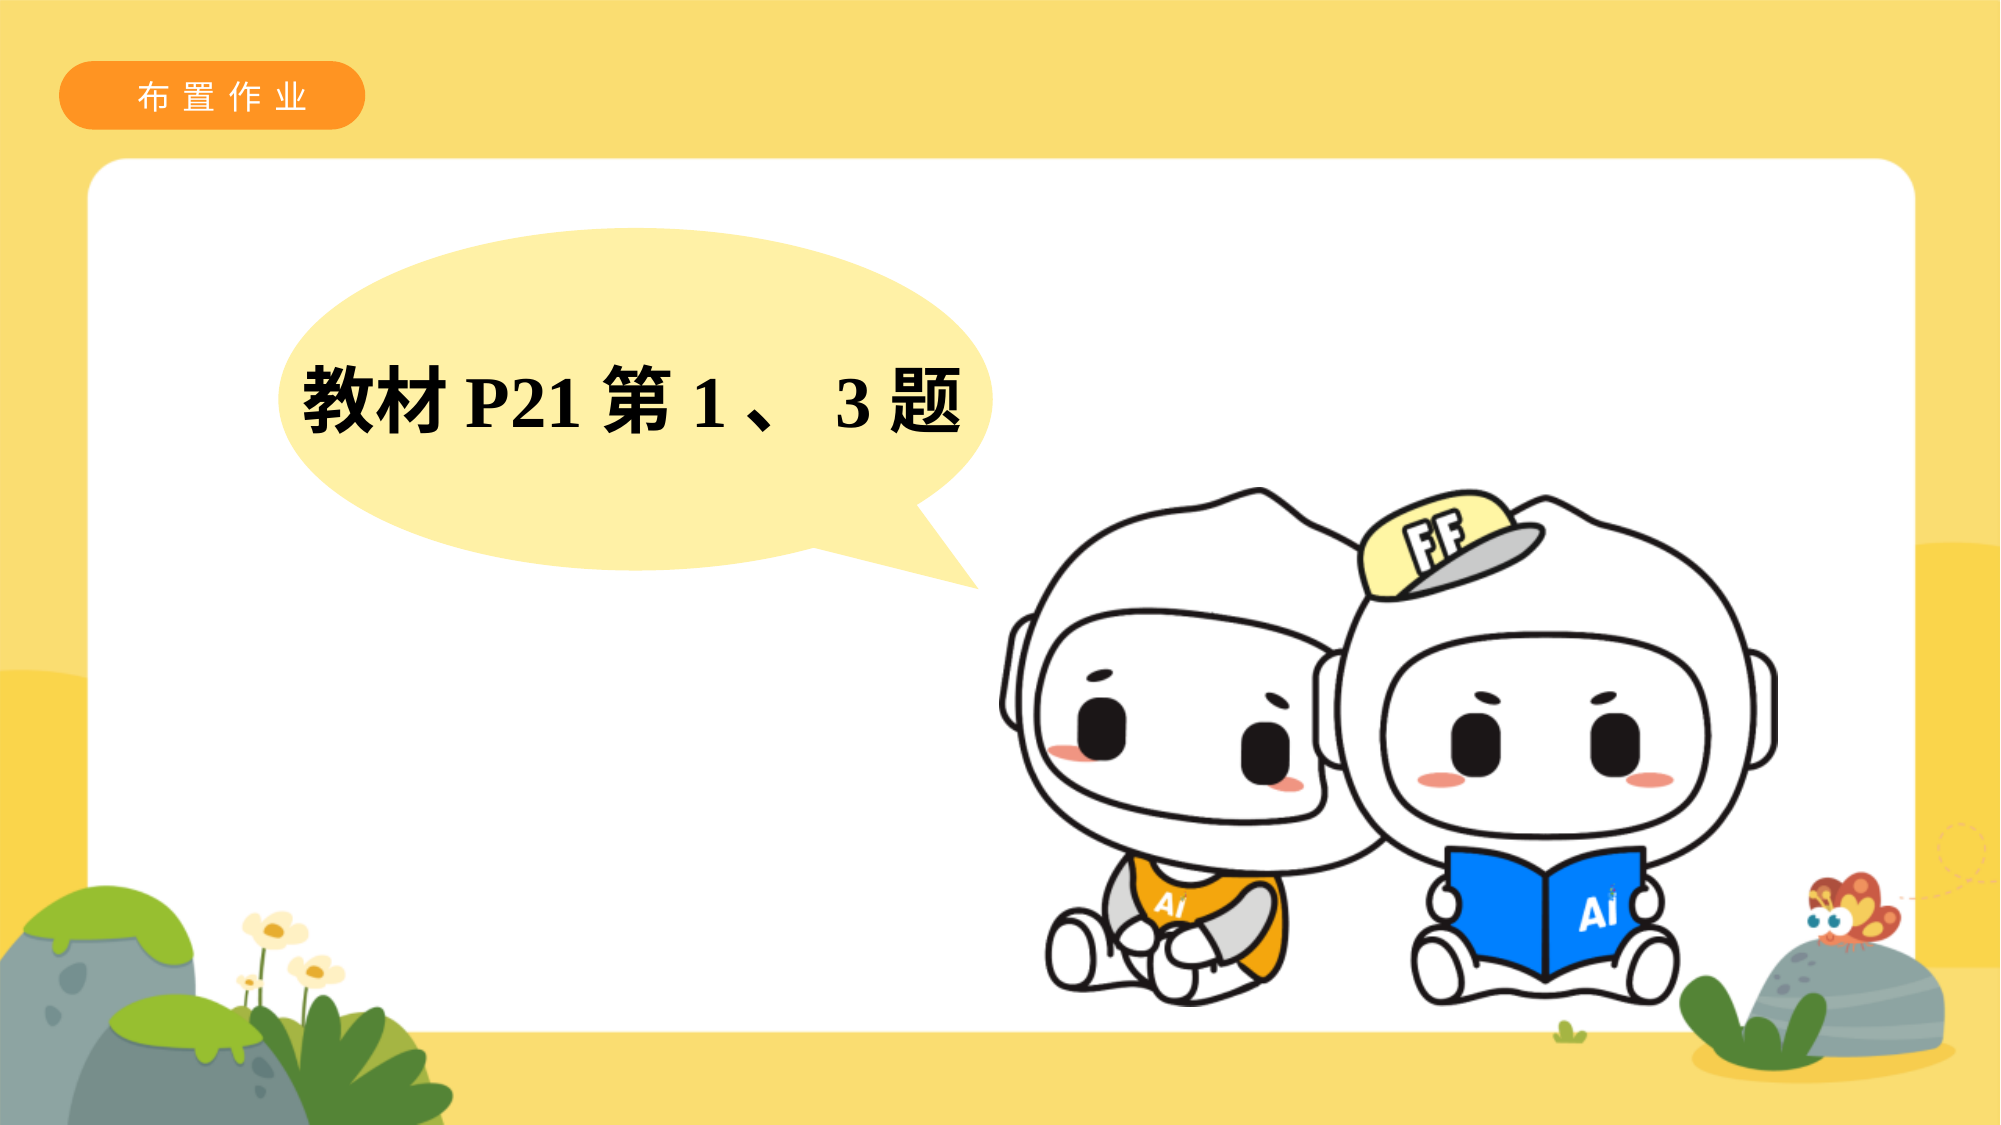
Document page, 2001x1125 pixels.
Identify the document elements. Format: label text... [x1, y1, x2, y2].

text_box 教材P21第1、3题 [266, 347, 998, 450]
text_box [293, 450, 982, 591]
picture [0, 0, 2001, 1125]
text_box [294, 226, 978, 347]
